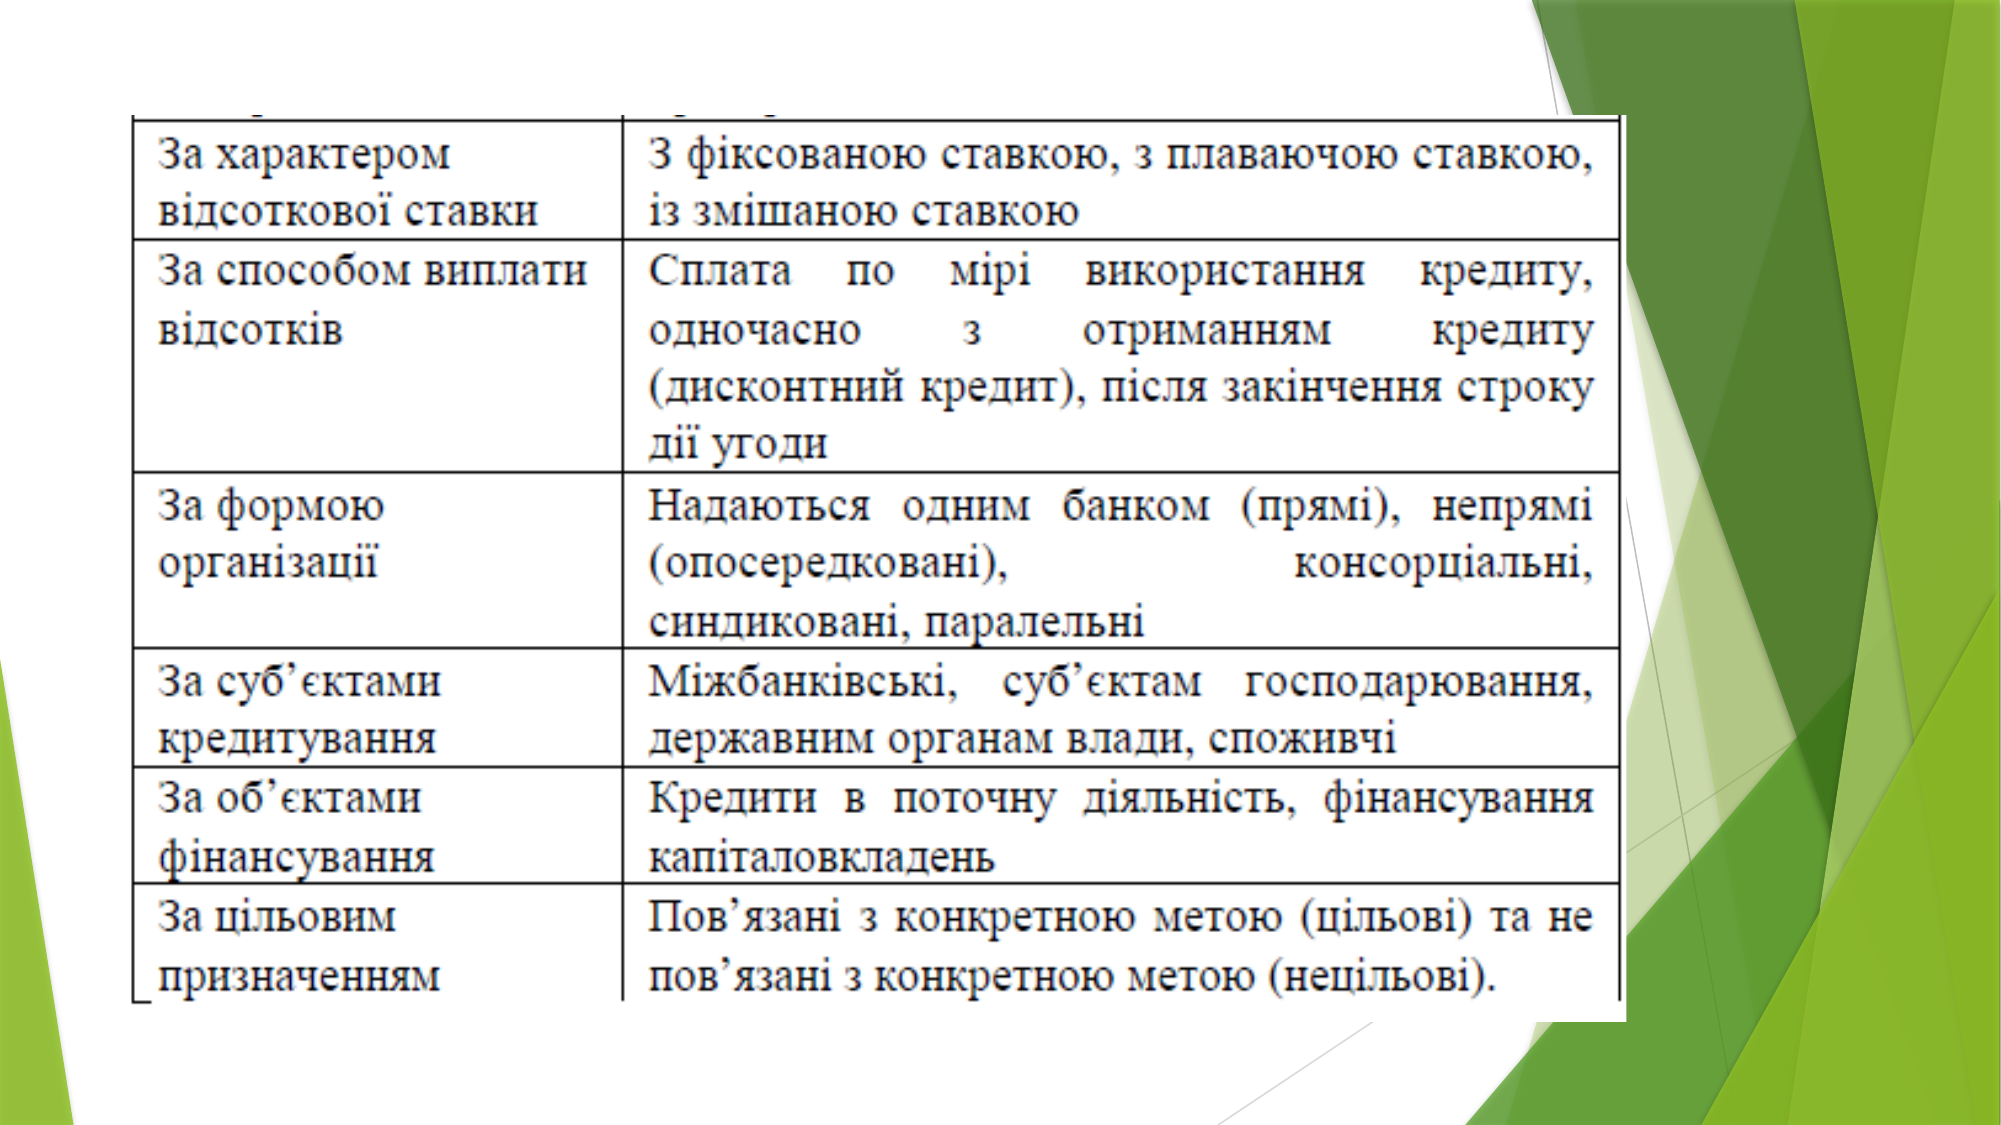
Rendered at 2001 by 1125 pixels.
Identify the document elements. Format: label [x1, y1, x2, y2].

list [129, 115, 1627, 1023]
